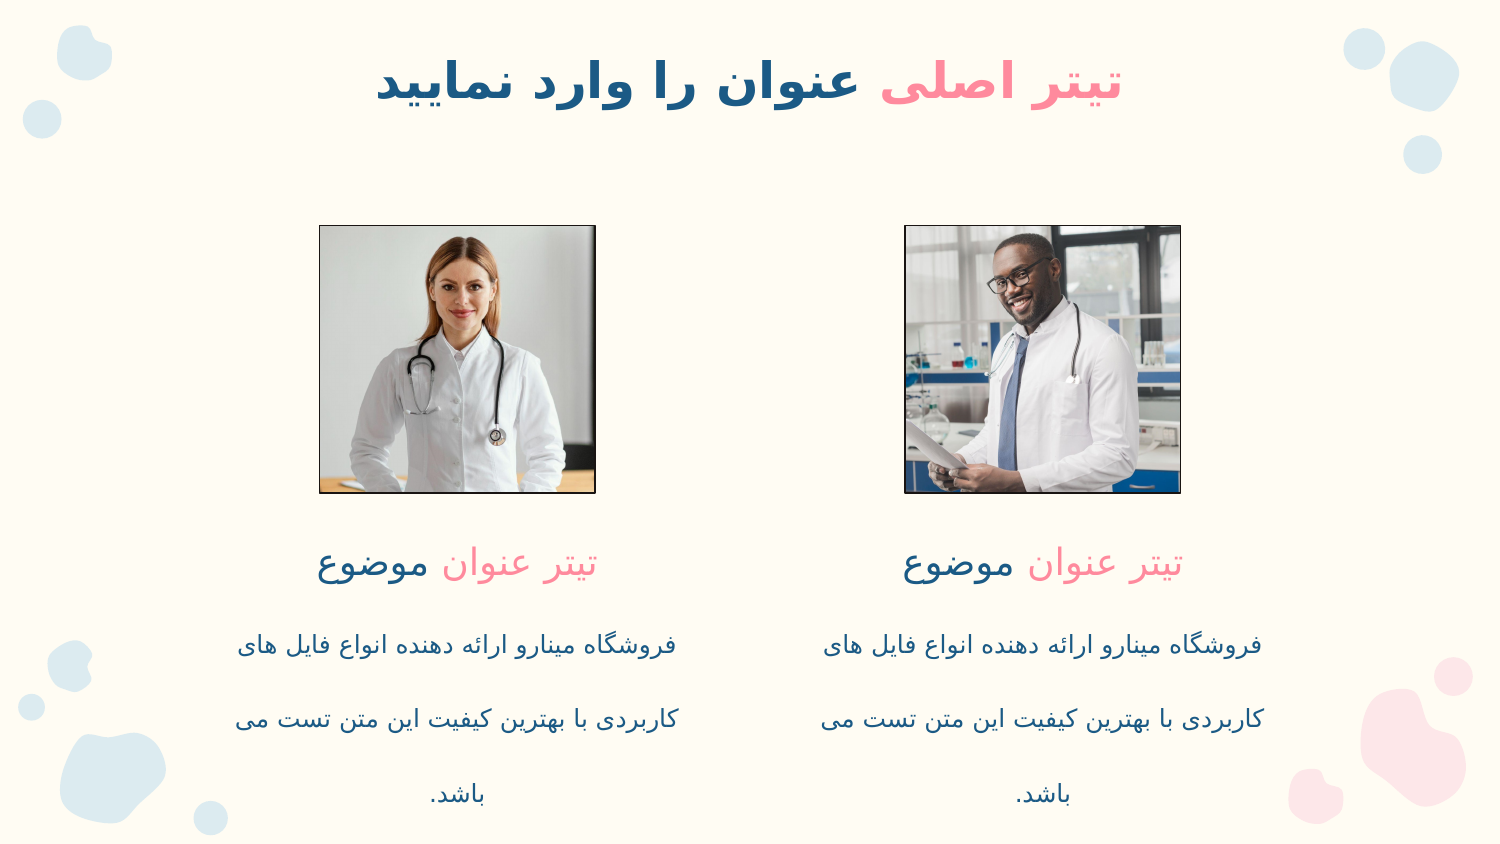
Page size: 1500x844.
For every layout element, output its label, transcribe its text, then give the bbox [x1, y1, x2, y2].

text_box تیتر اصلی عنوان را وارد نمایید [0, 11, 1500, 116]
picture [319, 226, 595, 493]
text_box تیتر عنوان موضوع فروشگاه مینارو ارائه دهنده انواع فایل های کاربردی با بهترین کیفیت این متن تست می باشد. [197, 463, 717, 816]
picture [905, 226, 1181, 493]
text_box تیتر عنوان موضوع فروشگاه مینارو ارائه دهنده انواع فایل های کاربردی با بهترین کیفیت این متن تست می باشد. [783, 463, 1302, 816]
